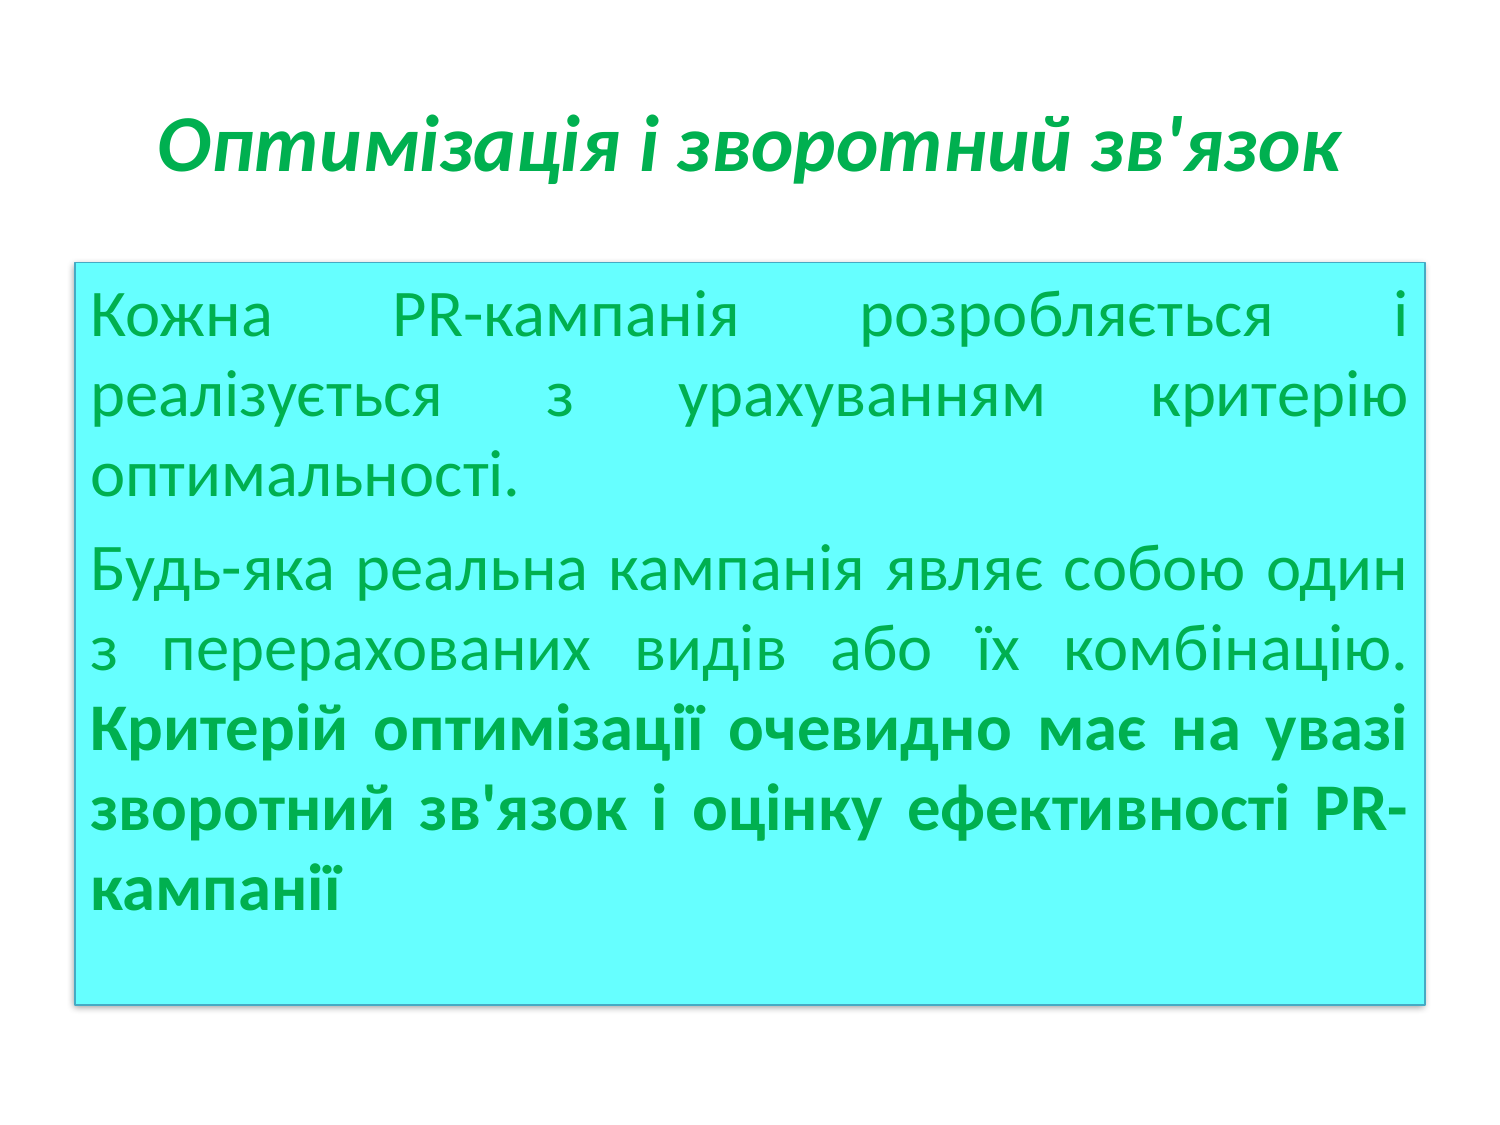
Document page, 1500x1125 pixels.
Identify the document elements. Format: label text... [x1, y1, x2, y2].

list Кожна PR-кампанія розробляється і реалізується з урахуванням критерію оптимальності. Будь-яка реальна кампанія являє собою один з перерахованих видів або їх комбінацію. Критерій оптимізації очевидно має на увазі зворотний зв'язок і оцінку ефективності PR-кампанії [74, 262, 1426, 1006]
title Оптимізація і зворотний зв'язок [75, 45, 1425, 233]
